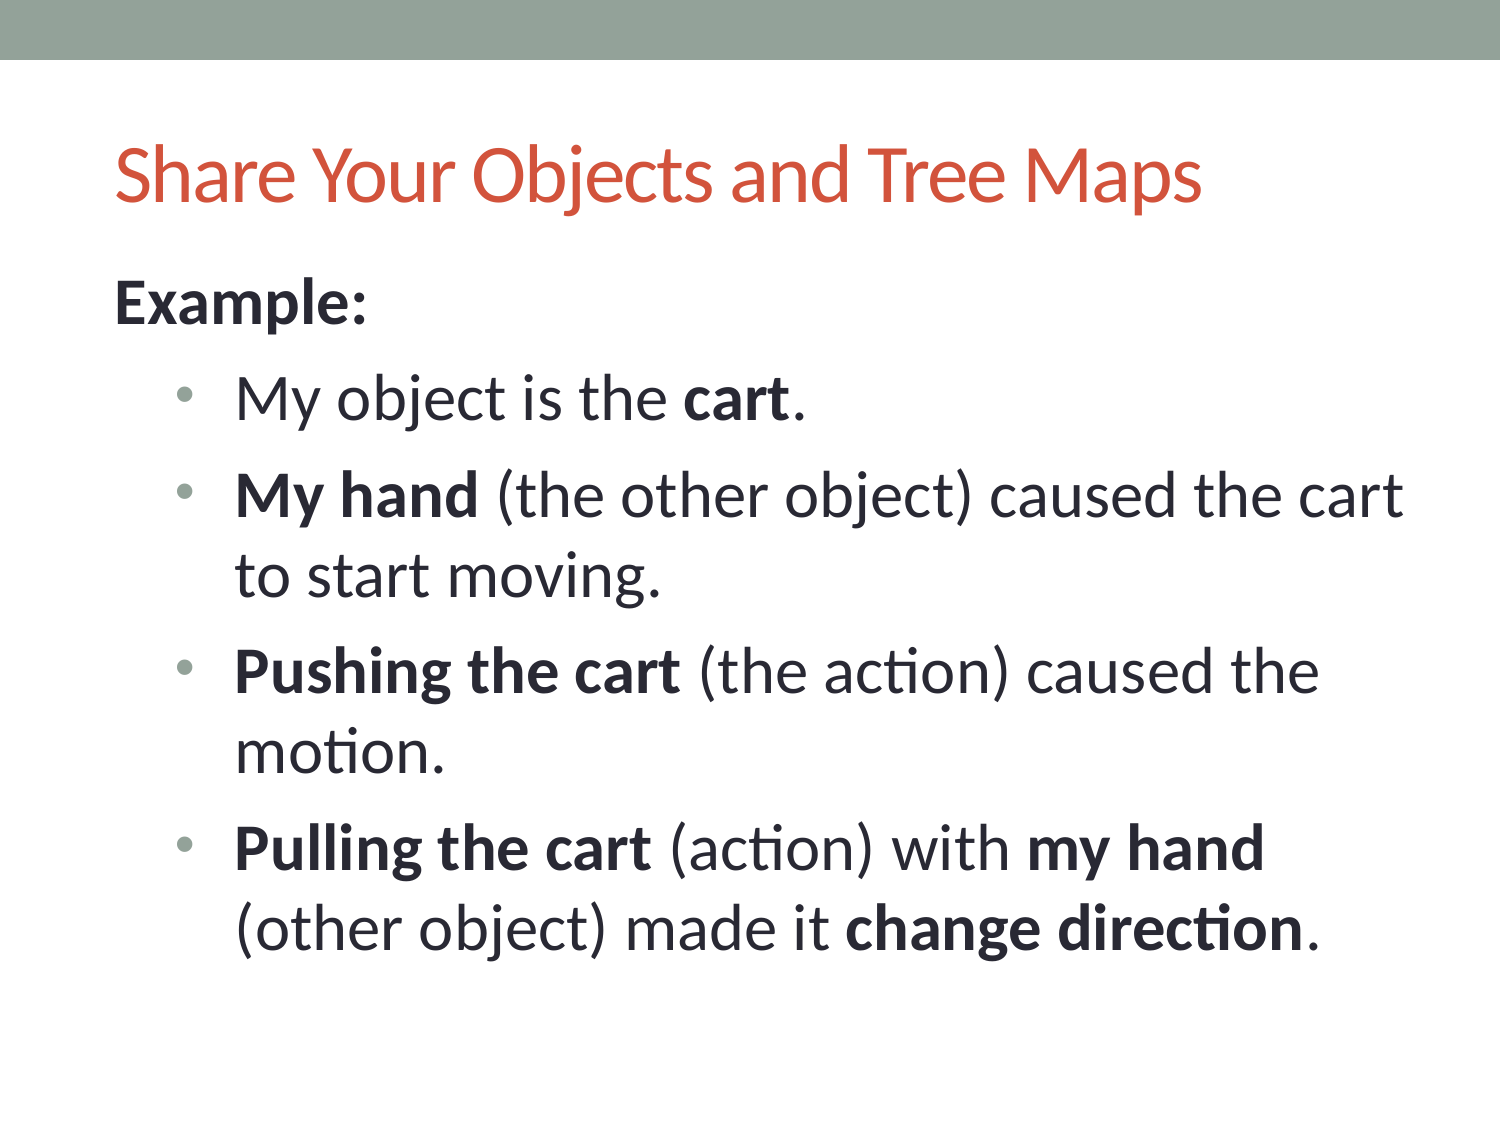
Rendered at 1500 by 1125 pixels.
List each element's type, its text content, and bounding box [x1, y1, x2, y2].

list Example: My object is the cart. My hand (the other object) caused the cart to start moving. Pushing the cart (the action) caused the motion. Pulling the cart (action) with my hand (other object) made it change direction. [99, 249, 1438, 1050]
title Share Your Objects and Tree Maps [99, 87, 1425, 249]
